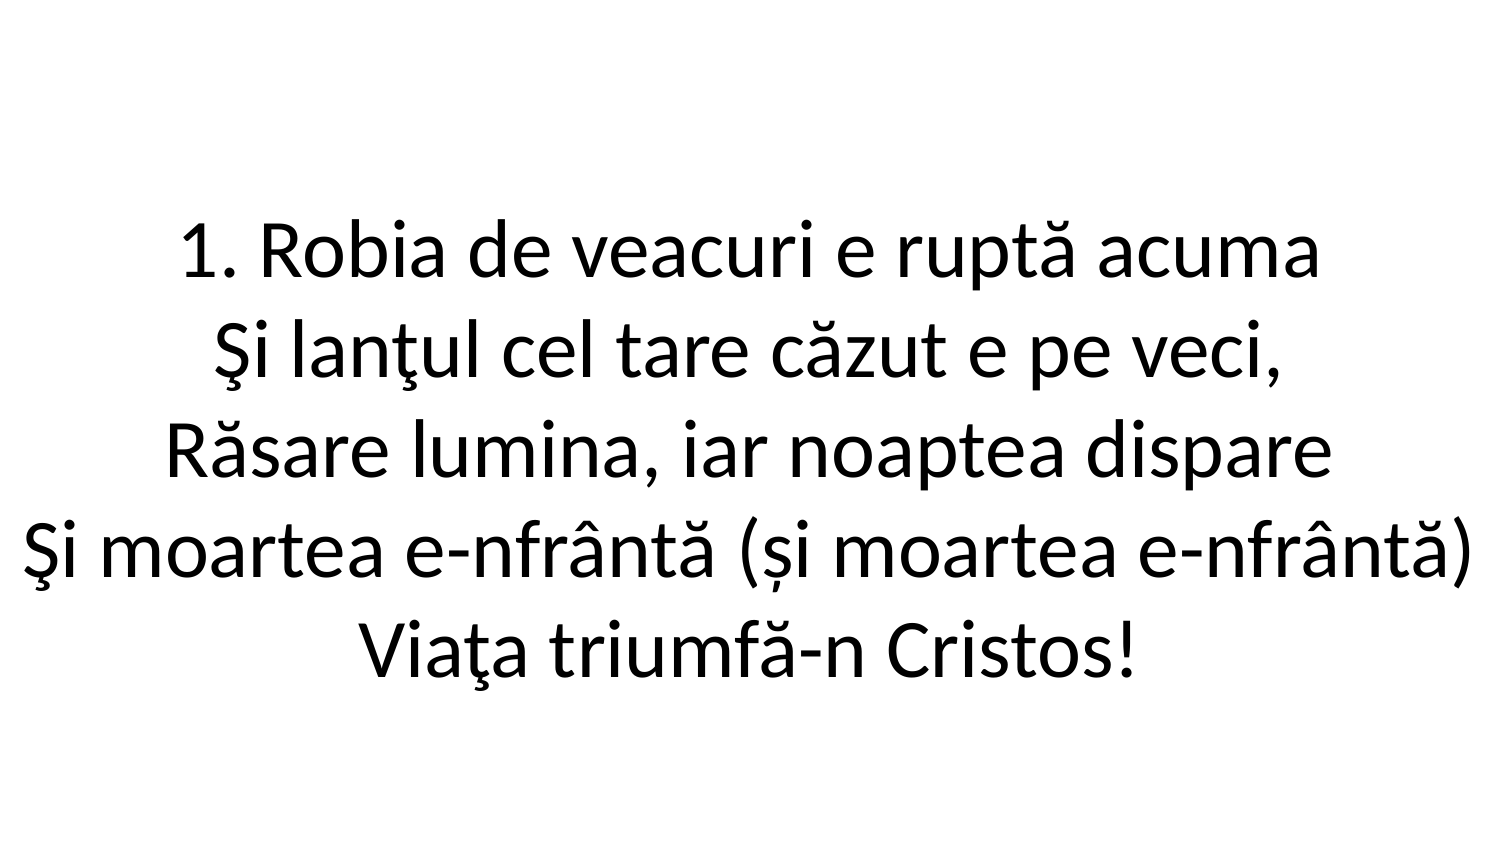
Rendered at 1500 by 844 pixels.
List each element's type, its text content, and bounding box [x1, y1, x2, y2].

text_box 1. Robia de veacuri e ruptă acuma Şi lanţul cel tare căzut e pe veci, Răsare lumina, iar noaptea dispare Şi moartea e-nfrântă (și moartea e-nfrântă) Viaţa triumfă-n Cristos! [7, 142, 1492, 702]
